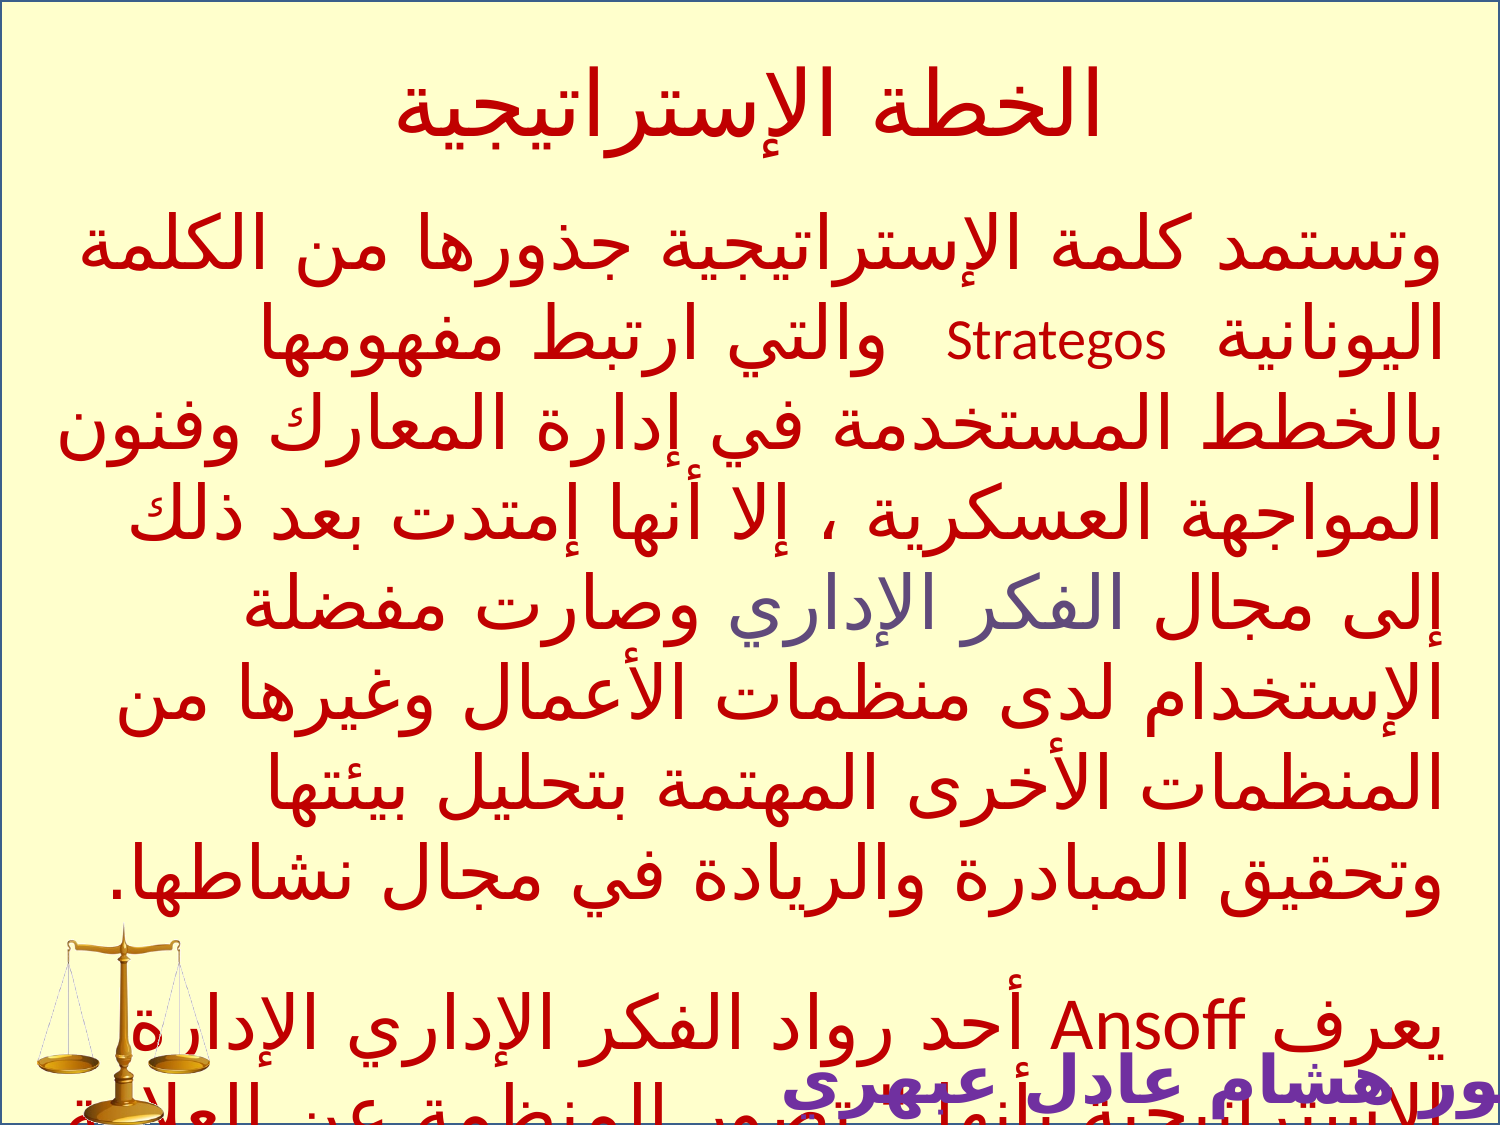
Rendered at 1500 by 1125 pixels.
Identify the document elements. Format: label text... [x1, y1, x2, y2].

picture [37, 920, 210, 1125]
text_box الخطة الإستراتيجية وتستمد كلمة الإستراتيجية جذورها من الكلمة اليونانية Strategos والتي ارتبط مفهومها بالخطط المستخدمة في إدارة المعارك وفنون المواجهة العسكرية ، إلا أنها إمتدت بعد ذلك إلى مجال الفكر الإداري وصارت مفضلة الإستخدام لدى منظمات الأعمال وغيرها من المنظمات الأخرى المهتمة بتحليل بيئتها وتحقيق المبادرة والريادة في مجال نشاطها. يعرف Ansoff أحد رواد الفكر الإداري الإدارة الإستراتيجية بأنها " تصور المنظمة عن العلاقة المتوقعة بينها وبين بيئتها ، بحيث يوضح هذا التصور نوع العمليات التي يجب القيام بها على المدى البعيد ، والحد الذي يجب أن تذهب إليه المنظمة ، والغايات التي يجب أن تحققها " . [37, 37, 1463, 1125]
text_box [0, 0, 1500, 1125]
text_box الدكتور هشام عادل عبهري [765, 1029, 1500, 1124]
